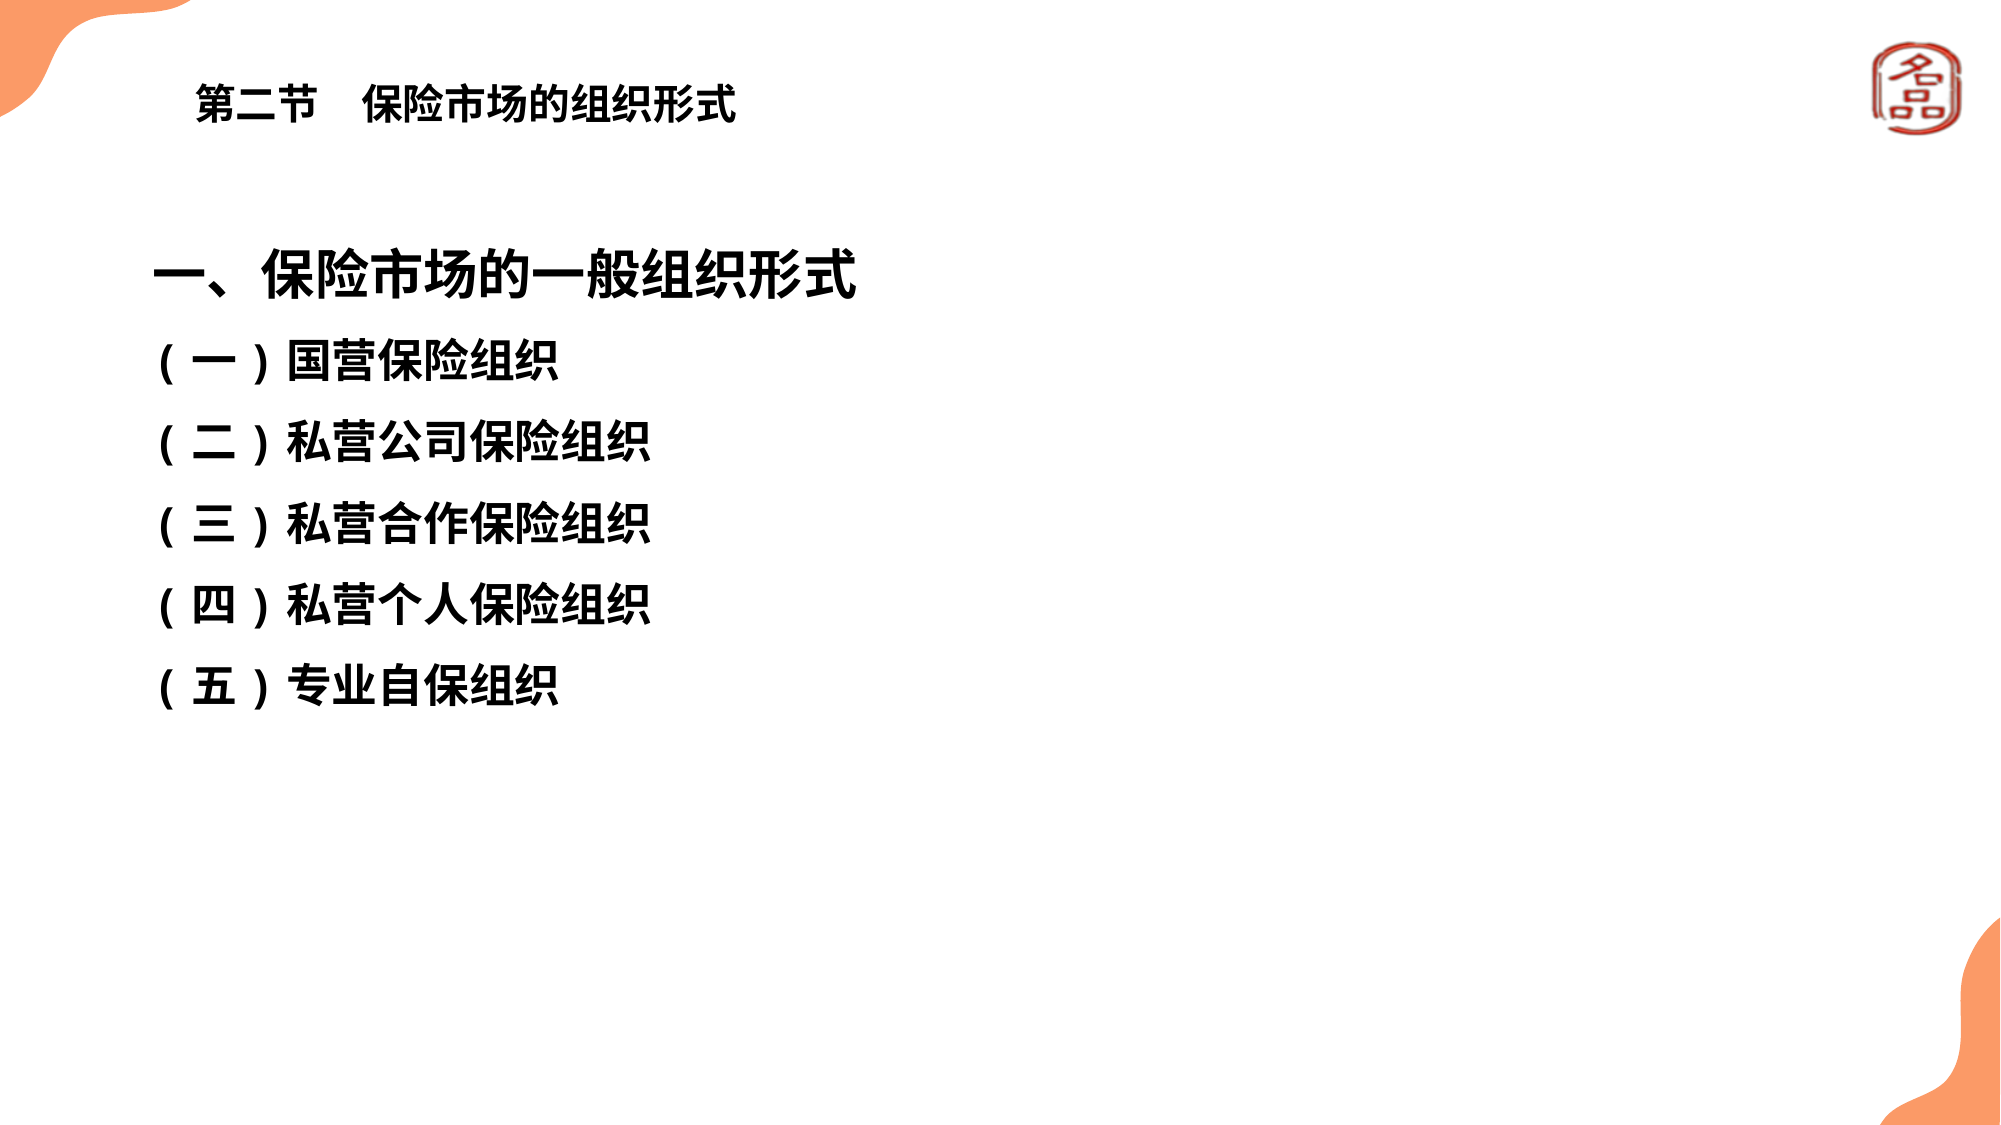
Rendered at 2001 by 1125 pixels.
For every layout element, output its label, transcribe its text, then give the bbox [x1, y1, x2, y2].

list 一、保险市场的一般组织形式 (一)国营保险组织 (二)私营公司保险组织 (三)私营合作保险组织 (四)私营个人保险组织 (五)专业自保组织 [137, 217, 1863, 1031]
title 第二节 保险市场的组织形式 [137, 60, 1863, 152]
picture [1861, 10, 1990, 147]
